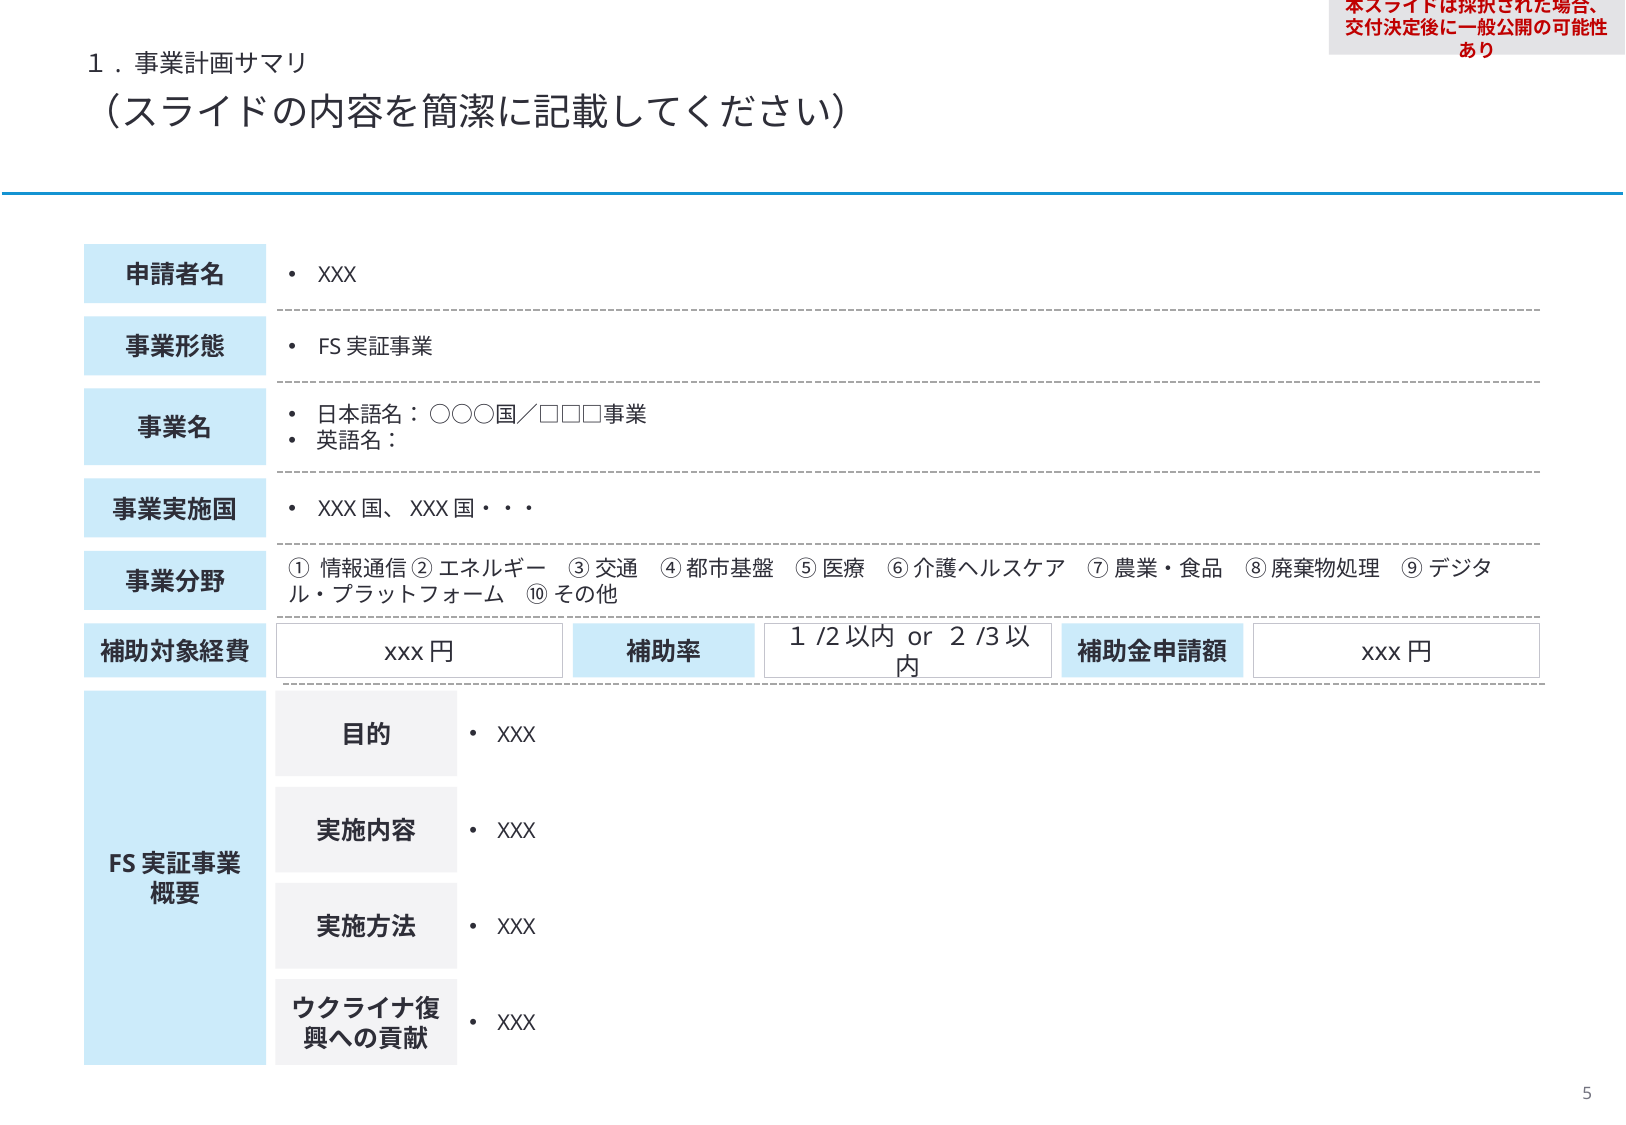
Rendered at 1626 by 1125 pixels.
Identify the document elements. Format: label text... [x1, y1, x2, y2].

text_box 事業名 [83, 387, 267, 466]
text_box １/2以内 or ２/3以内 [764, 622, 1052, 678]
text_box 事業分野 [83, 550, 267, 611]
text_box 実施内容 [274, 786, 456, 873]
text_box xxx円 [275, 622, 563, 678]
text_box 本スライドは採択された場合、交付決定後に一般公開の可能性あり [1328, 0, 1625, 55]
text_box 事業形態 [83, 315, 267, 376]
text_box 補助率 [572, 622, 756, 678]
text_box 補助対象経費 [83, 622, 267, 678]
text_box ウクライナ復興への貢献 [274, 978, 456, 1066]
text_box 補助金申請額 [1061, 622, 1244, 678]
text_box 目的 [274, 690, 458, 777]
list （スライドの内容を簡潔に記載してください） [84, 83, 1543, 183]
text_box XXX [456, 882, 1541, 969]
text_box 実施方法 [274, 882, 456, 969]
text_box XXX [275, 243, 1541, 304]
text_box 申請者名 [83, 243, 267, 304]
text_box XXX [456, 978, 1541, 1066]
text_box 事業実施国 [83, 478, 267, 538]
text_box XXX [458, 690, 1541, 777]
text_box XXX国、XXX国・・・ [275, 478, 1541, 538]
text_box FS実証事業 [275, 315, 1541, 376]
text_box XXX [456, 786, 1541, 873]
text_box 日本語名： ○○○国／□□□事業 英語名： [275, 388, 1541, 466]
list １. 事業計画サマリ [84, 40, 1543, 82]
text_box xxx円 [1253, 622, 1541, 678]
text_box ① 情報通信 ② エネルギー ③ 交通 ④ 都市基盤 ⑤ 医療 ⑥ 介護ヘルスケア ⑦ 農業・食品 ⑧ 廃棄物処理 ⑨ デジタル・プラットフォーム ⑩ その他 [275, 550, 1541, 611]
text_box FS実証事業 概要 [83, 690, 267, 1066]
